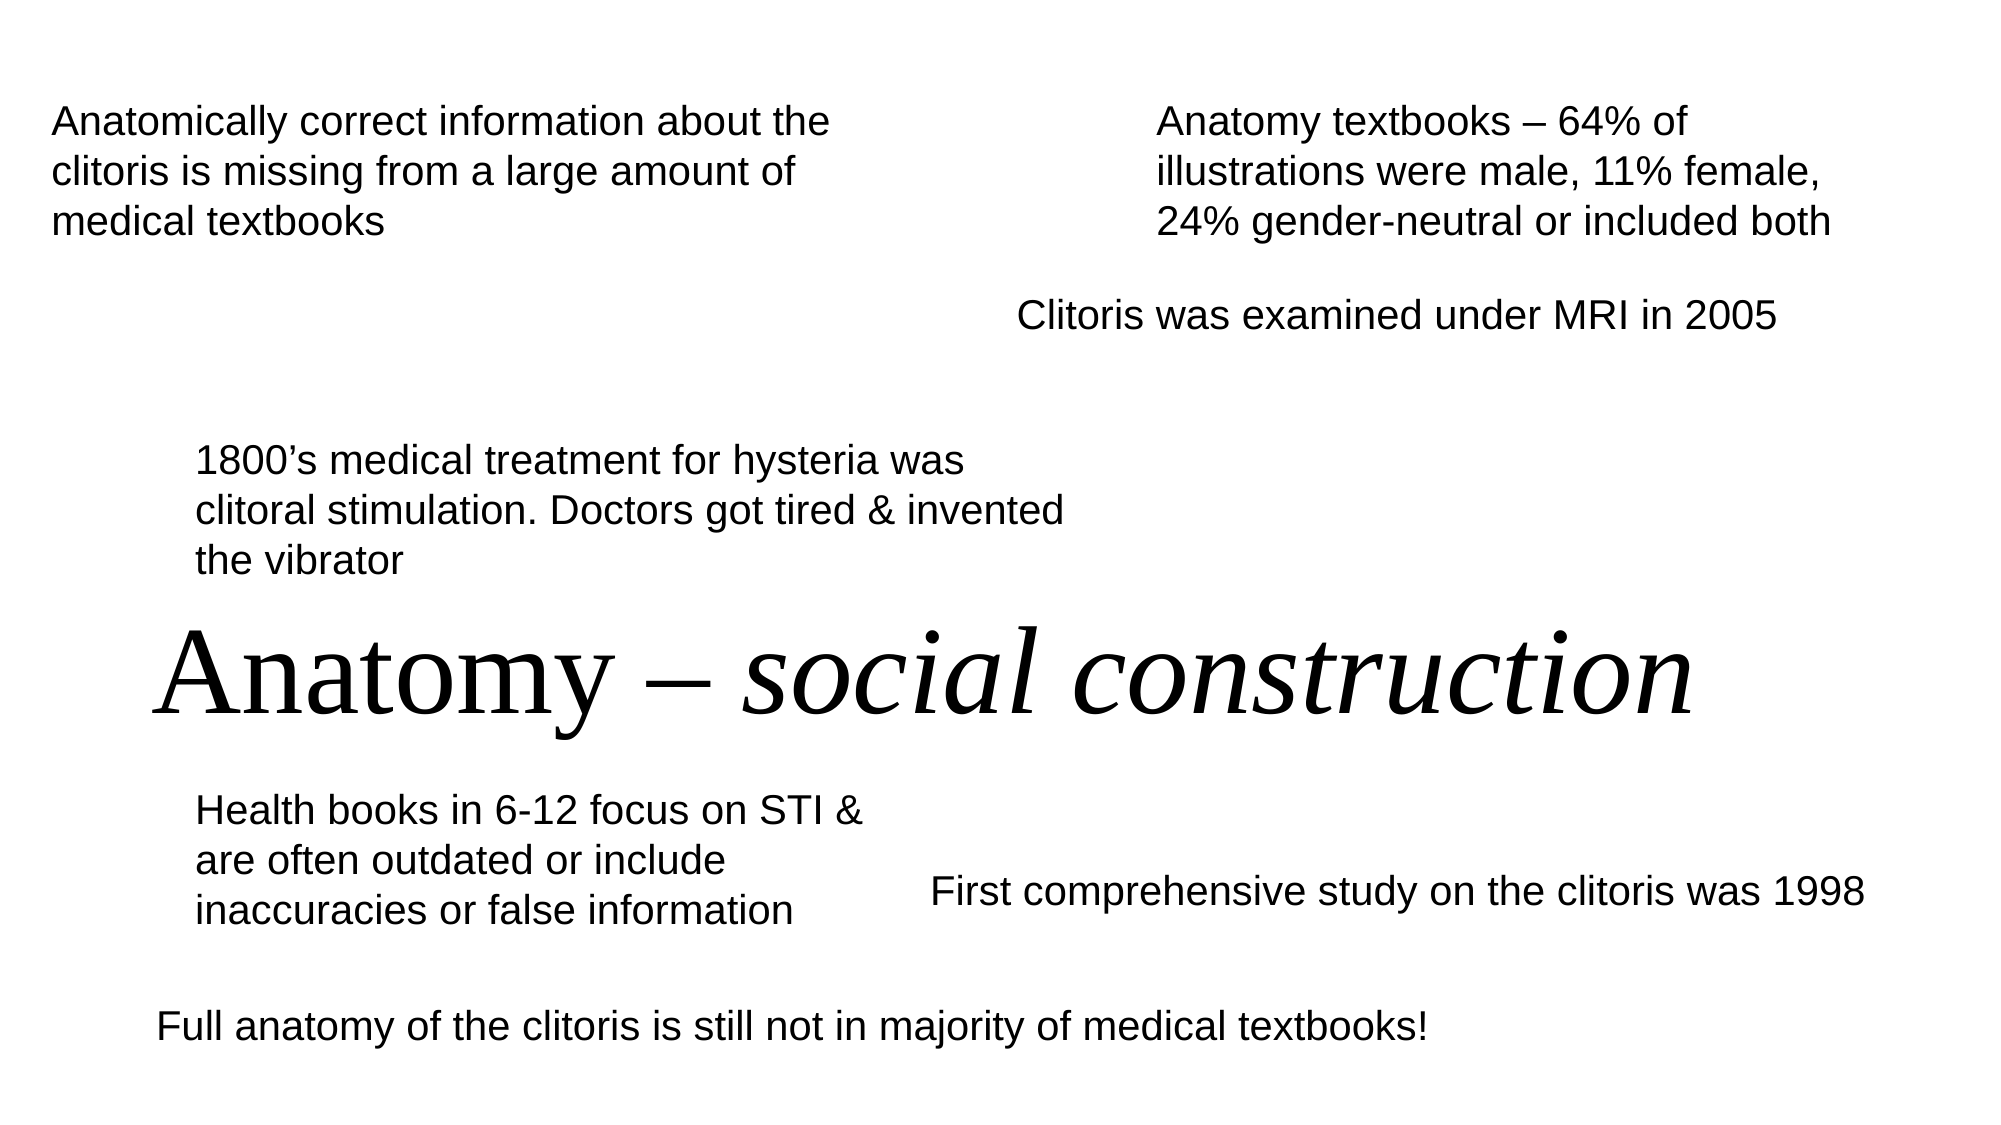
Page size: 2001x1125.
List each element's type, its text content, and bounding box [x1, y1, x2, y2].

text_box Clitoris was examined under MRI in 2005 [1001, 280, 1794, 346]
text_box Health books in 6-12 focus on STI & are often outdated or include inaccuracies or false information [180, 775, 883, 940]
text_box Full anatomy of the clitoris is still not in majority of medical textbooks! [141, 991, 1445, 1057]
text_box Anatomically correct information about the clitoris is missing from a large amount of medical textbooks [36, 86, 913, 251]
text_box Anatomy textbooks – 64% of illustrations were male, 11% female, 24% gender-neutral or included both [1141, 86, 1862, 251]
text_box First comprehensive study on the clitoris was 1998 [915, 856, 1882, 922]
text_box 1800’s medical treatment for hysteria was clitoral stimulation. Doctors got tired & invented the vibrator [180, 425, 1100, 591]
title Anatomy – social construction [136, 280, 1862, 749]
